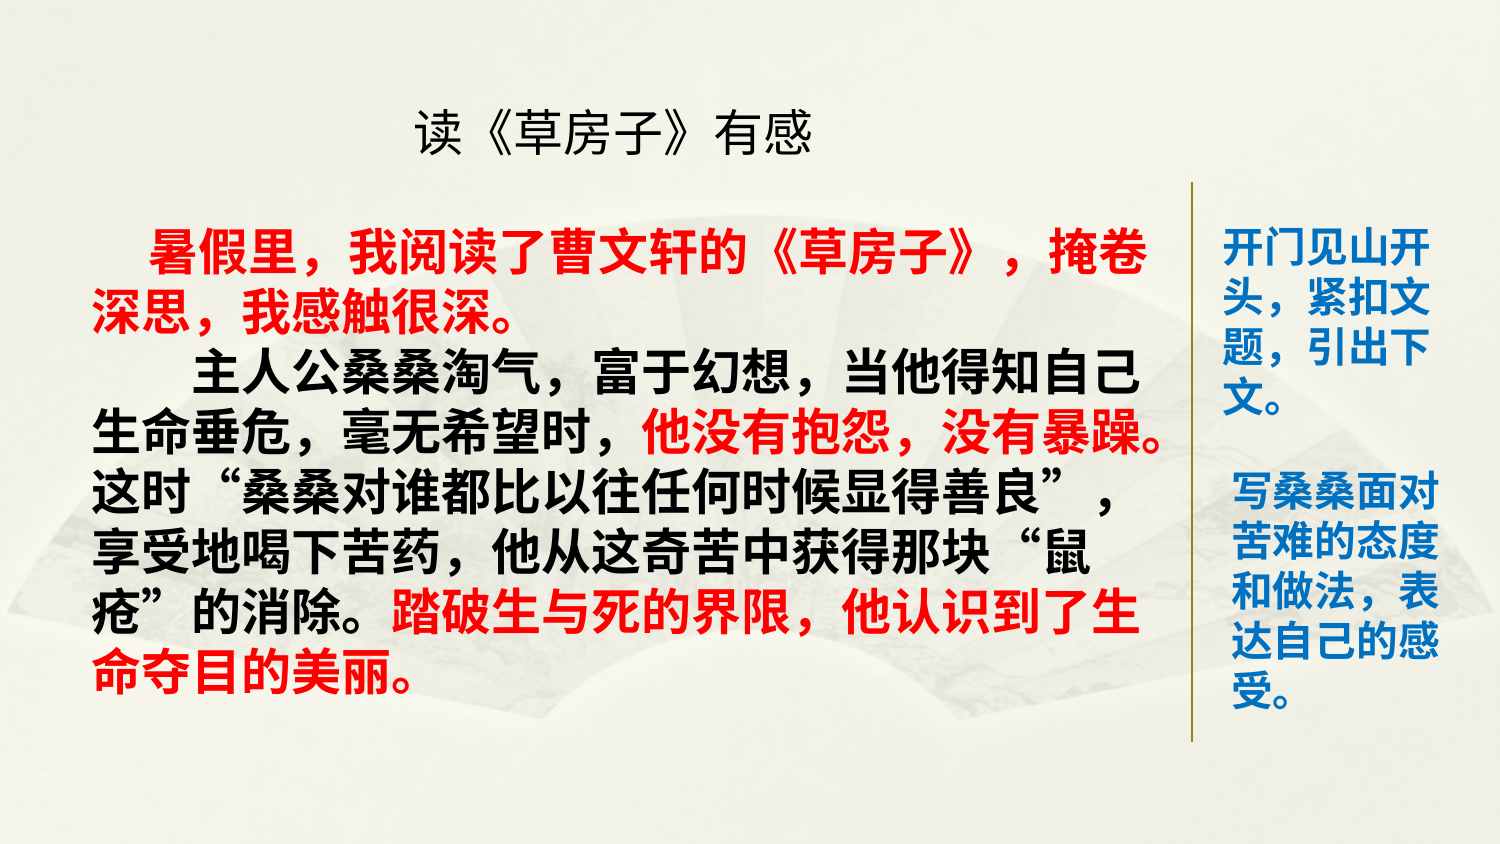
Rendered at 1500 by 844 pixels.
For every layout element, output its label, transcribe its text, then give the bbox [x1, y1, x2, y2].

text_box 暑假里，我阅读了曹文轩的《草房子》，掩卷深思，我感触很深。 主人公桑桑淘气，富于幻想，当他得知自己生命垂危，毫无希望时，他没有抱怨，没有暴躁。这时“桑桑对谁都比以往任何时候显得善良”，享受地喝下苦药，他从这奇苦中获得那块“鼠疮”的消除。踏破生与死的界限，他认识到了生命夺目的美丽。 [76, 212, 1187, 708]
text_box 开门见山开头，紧扣文题，引出下文。 [1208, 213, 1451, 429]
text_box 写桑桑面对苦难的态度和做法，表达自己的感受。 [1216, 457, 1459, 723]
text_box 读《草房子》有感 [398, 93, 836, 169]
